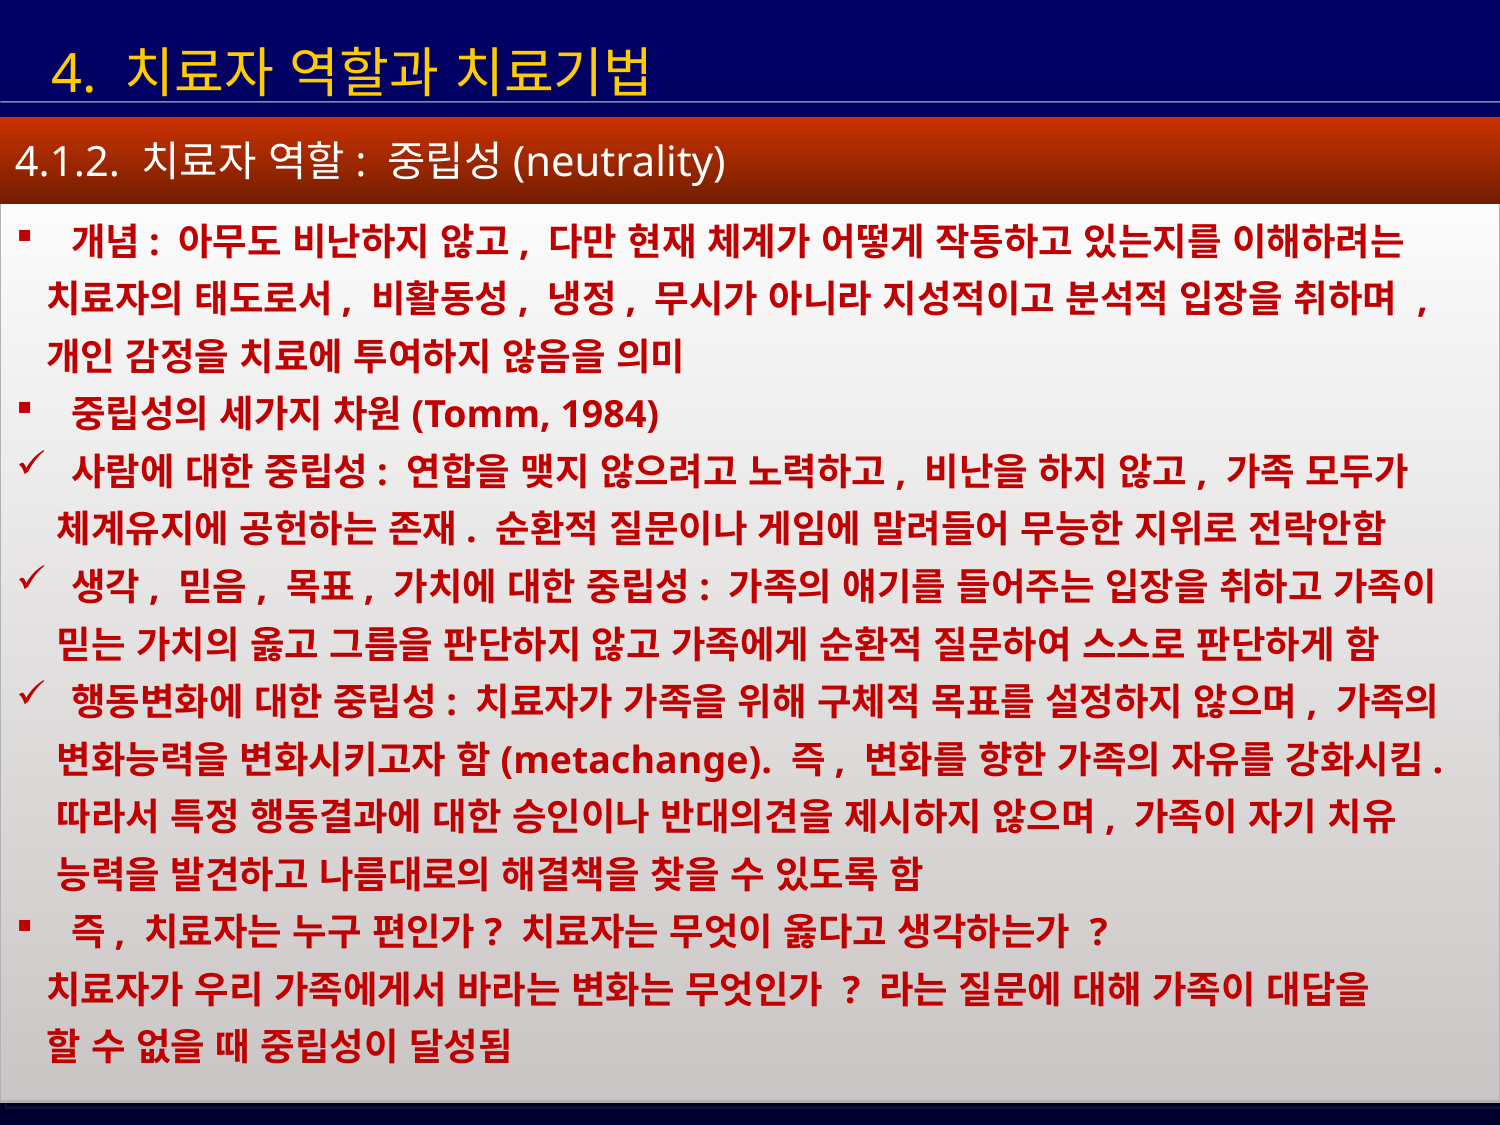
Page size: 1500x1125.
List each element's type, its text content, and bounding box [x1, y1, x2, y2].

text_box 4. 치료자 역할과 치료기법 [36, 30, 670, 101]
text_box 4. 치료자 역할과 치료기법 [36, 102, 670, 111]
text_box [0, 116, 1500, 1102]
